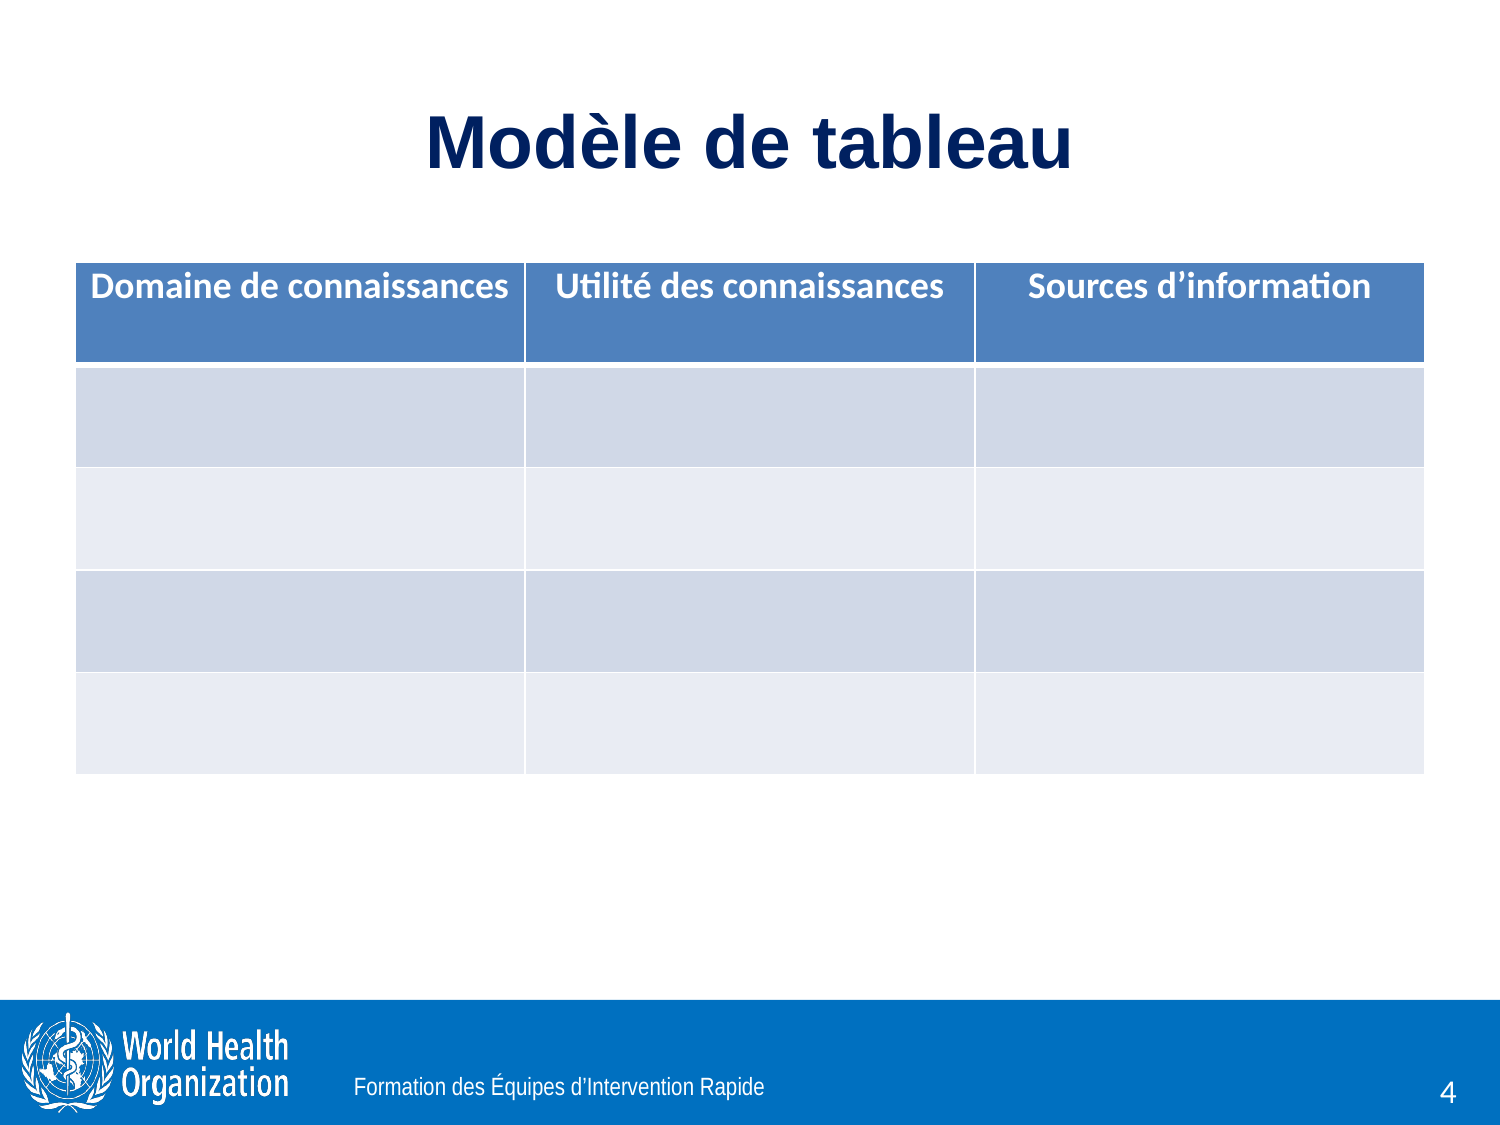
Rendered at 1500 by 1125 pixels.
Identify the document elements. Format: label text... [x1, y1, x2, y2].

table_cell [526, 368, 974, 467]
table_cell [976, 571, 1424, 672]
table_cell [976, 468, 1424, 569]
picture [21, 1012, 288, 1113]
table_cell [976, 368, 1424, 467]
table_header Domaine de connaissances [76, 263, 524, 362]
table_cell [976, 673, 1424, 774]
table_cell [526, 468, 974, 569]
title Modèle de tableau [75, 45, 1425, 233]
table_cell [76, 571, 524, 672]
table_header Sources d’information [976, 263, 1424, 362]
table_cell [526, 571, 974, 672]
table_cell [76, 368, 524, 467]
table_cell [526, 673, 974, 774]
table_cell [76, 673, 524, 774]
table_header Utilité des connaissances [526, 263, 974, 362]
table_cell [76, 468, 524, 569]
